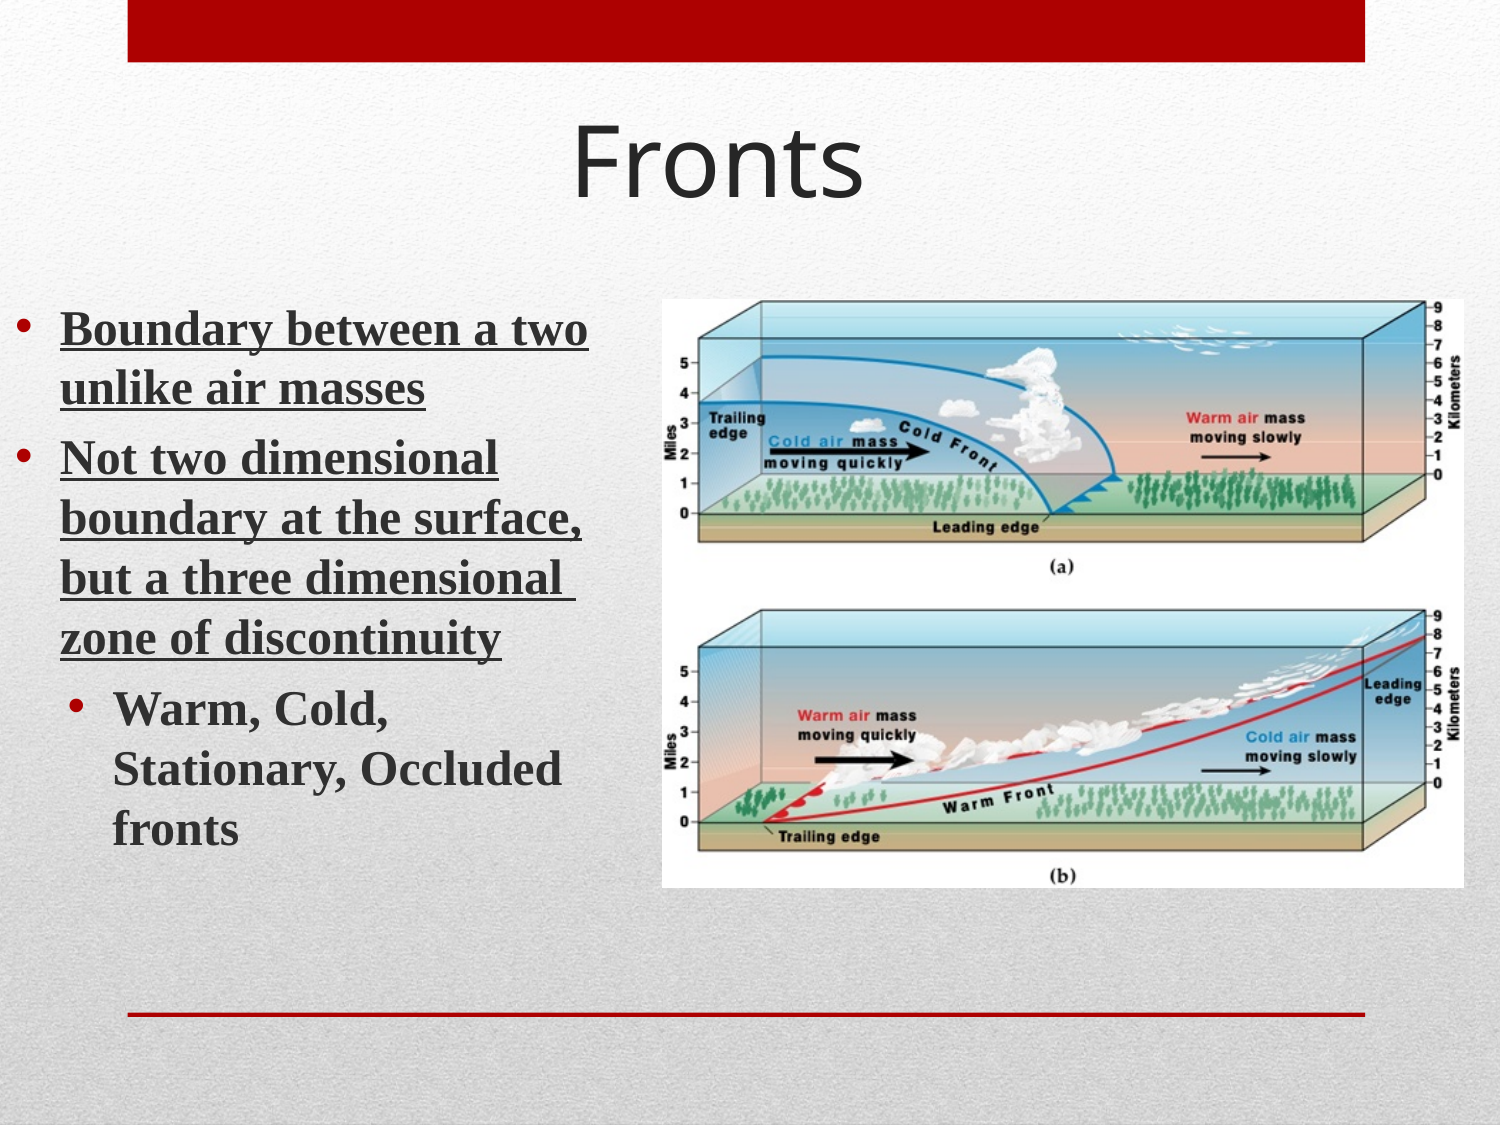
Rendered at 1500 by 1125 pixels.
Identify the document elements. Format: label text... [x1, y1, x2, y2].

title Fronts [162, 37, 1300, 225]
list Boundary between a two unlike air masses Not two dimensional boundary at the surface, but a three dimensional zone of discontinuity Warm, Cold, Stationary, Occluded fronts [0, 224, 624, 925]
picture [661, 299, 1465, 889]
